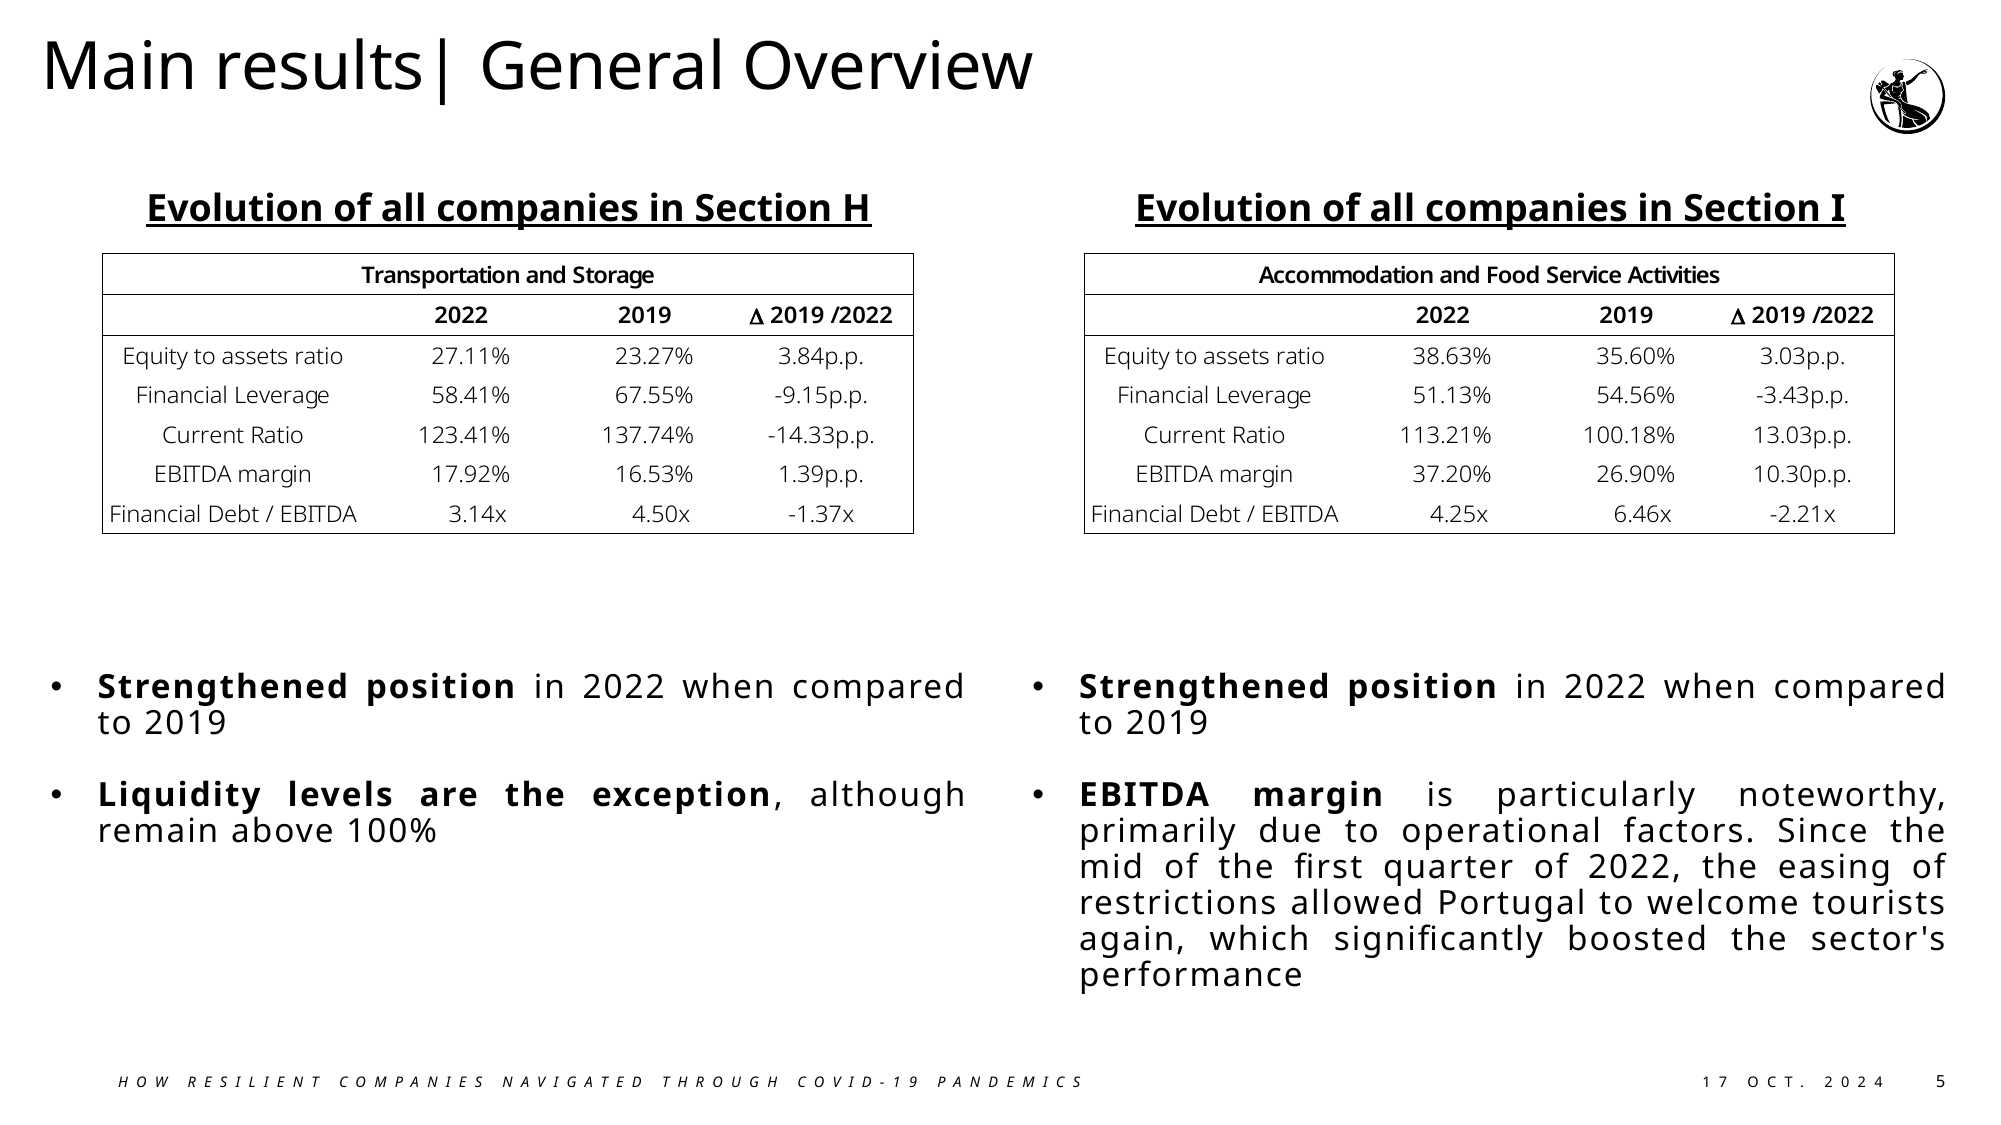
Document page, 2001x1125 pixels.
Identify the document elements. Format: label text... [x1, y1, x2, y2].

footer How resilient companies navigated through Covid-19 pandemics [118, 1067, 1241, 1097]
text_box Main results| General Overview [26, 15, 1883, 111]
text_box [50, 253, 968, 563]
text_box Evolution of all companies in Section H [0, 131, 926, 237]
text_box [1032, 253, 1950, 563]
text_box Strengthened position in 2022 when compared to 2019 EBITDA margin is particularly noteworthy, primarily due to operational factors. Since the mid of the first quarter of 2022, the easing of restrictions allowed Portugal to welcome tourists again, which significantly boosted the sector's performance [1032, 594, 1950, 1005]
list Strengthened position in 2022 when compared to 2019 Liquidity levels are the exception, although remain above 100% [50, 594, 968, 947]
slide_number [1646, 1067, 1883, 1097]
text_box Evolution of all companies in Section I [926, 131, 2000, 237]
